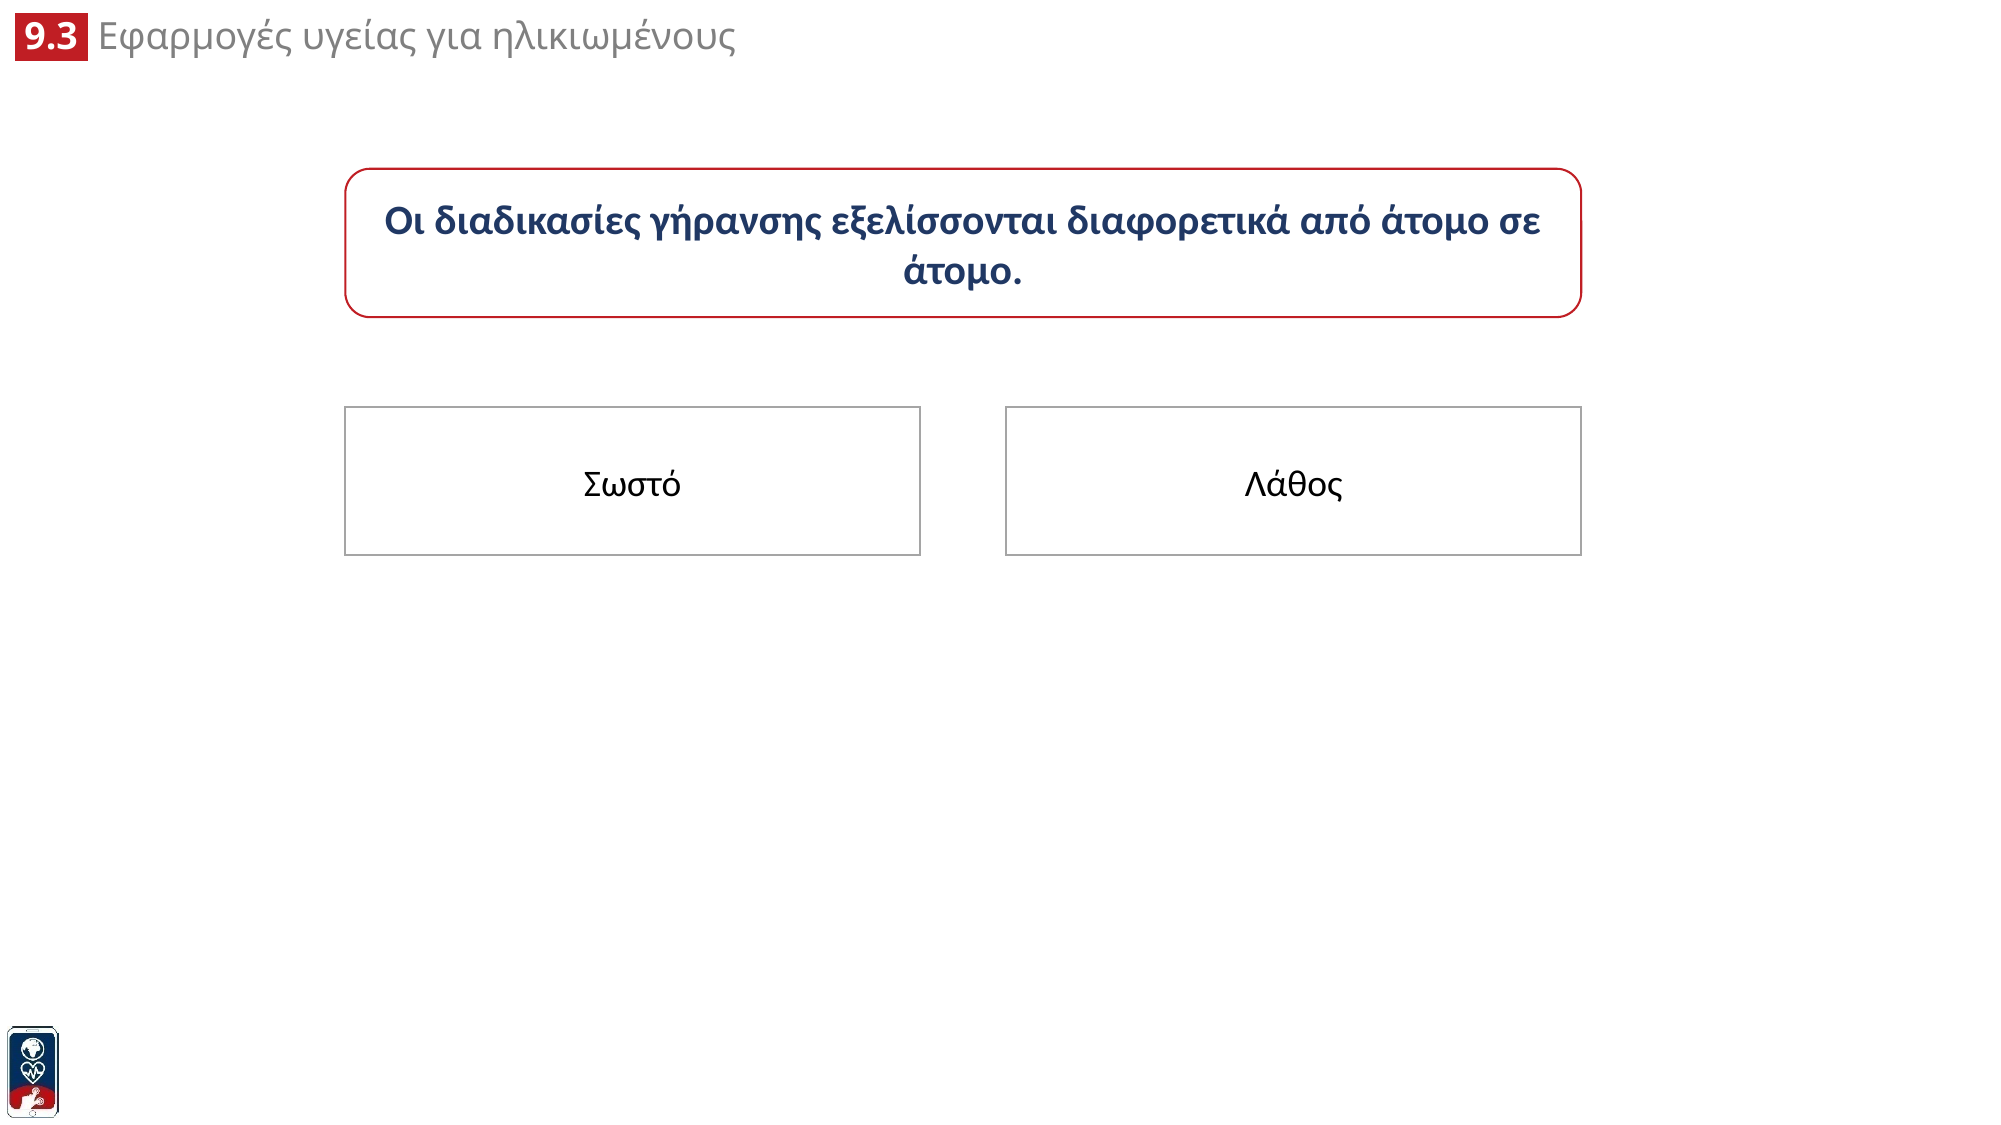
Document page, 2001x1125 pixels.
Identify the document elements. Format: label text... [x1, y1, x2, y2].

text_box Λάθος [1005, 406, 1582, 556]
text_box Οι διαδικασίες γήρανσης εξελίσσονται διαφορετικά από άτομο σε άτομο. [344, 167, 1583, 319]
text_box Σωστό [344, 406, 921, 556]
picture [7, 1026, 59, 1118]
